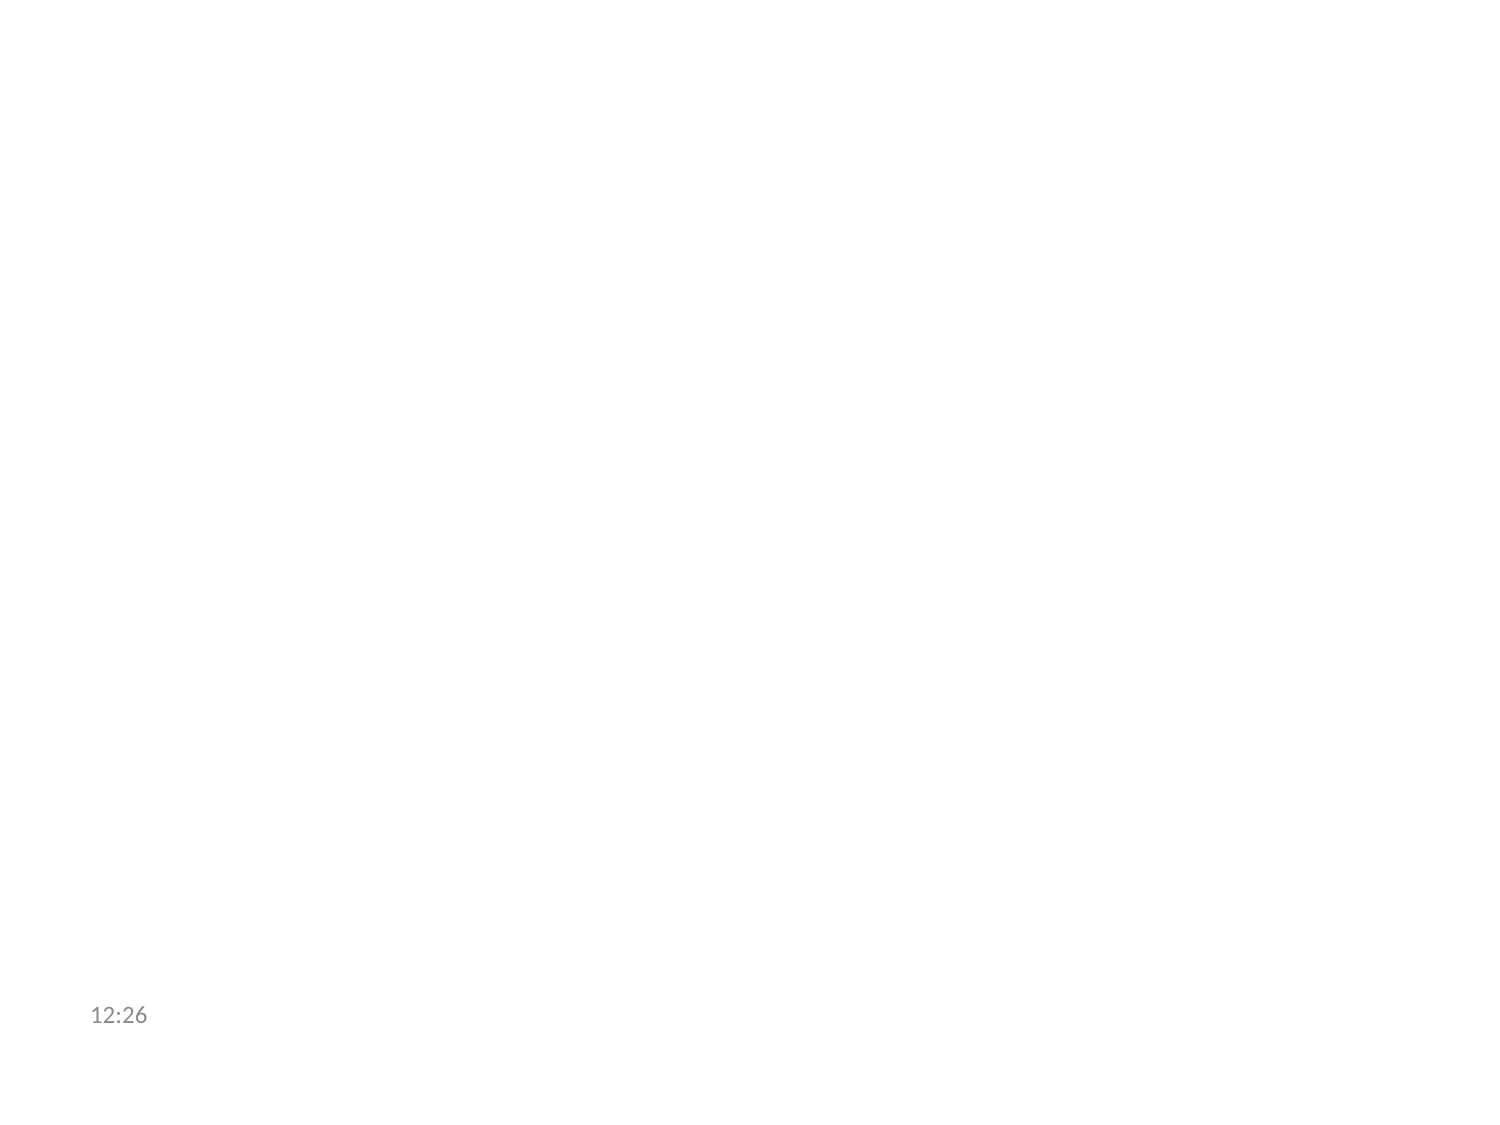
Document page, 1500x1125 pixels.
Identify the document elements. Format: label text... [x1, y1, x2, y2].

text_box 15:35 [75, 983, 425, 1044]
